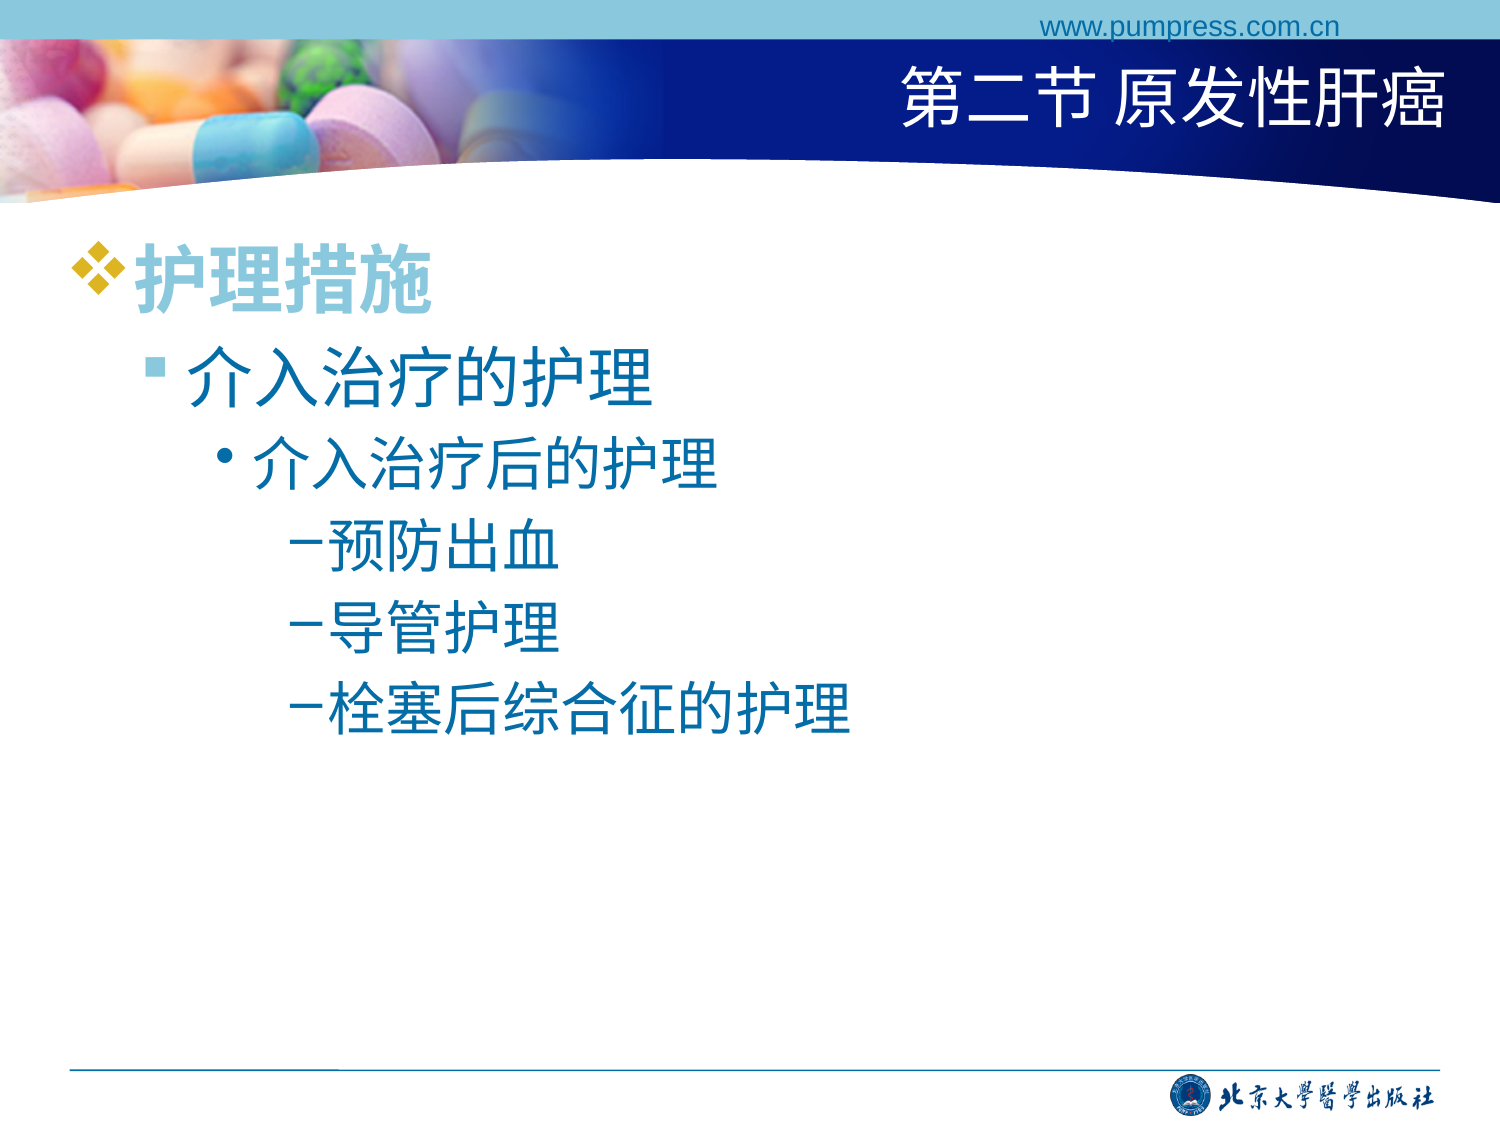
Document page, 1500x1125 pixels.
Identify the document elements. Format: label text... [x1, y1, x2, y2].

list 护理措施 介入治疗的护理 介入治疗后的护理 预防出血 导管护理 栓塞后综合征的护理 [49, 224, 1463, 1026]
title 第二节 原发性肝癌 [137, 49, 1463, 143]
slide_number www.pumpress.com.cn [1025, 0, 1463, 38]
picture [1170, 1074, 1436, 1118]
picture [0, 40, 1500, 203]
